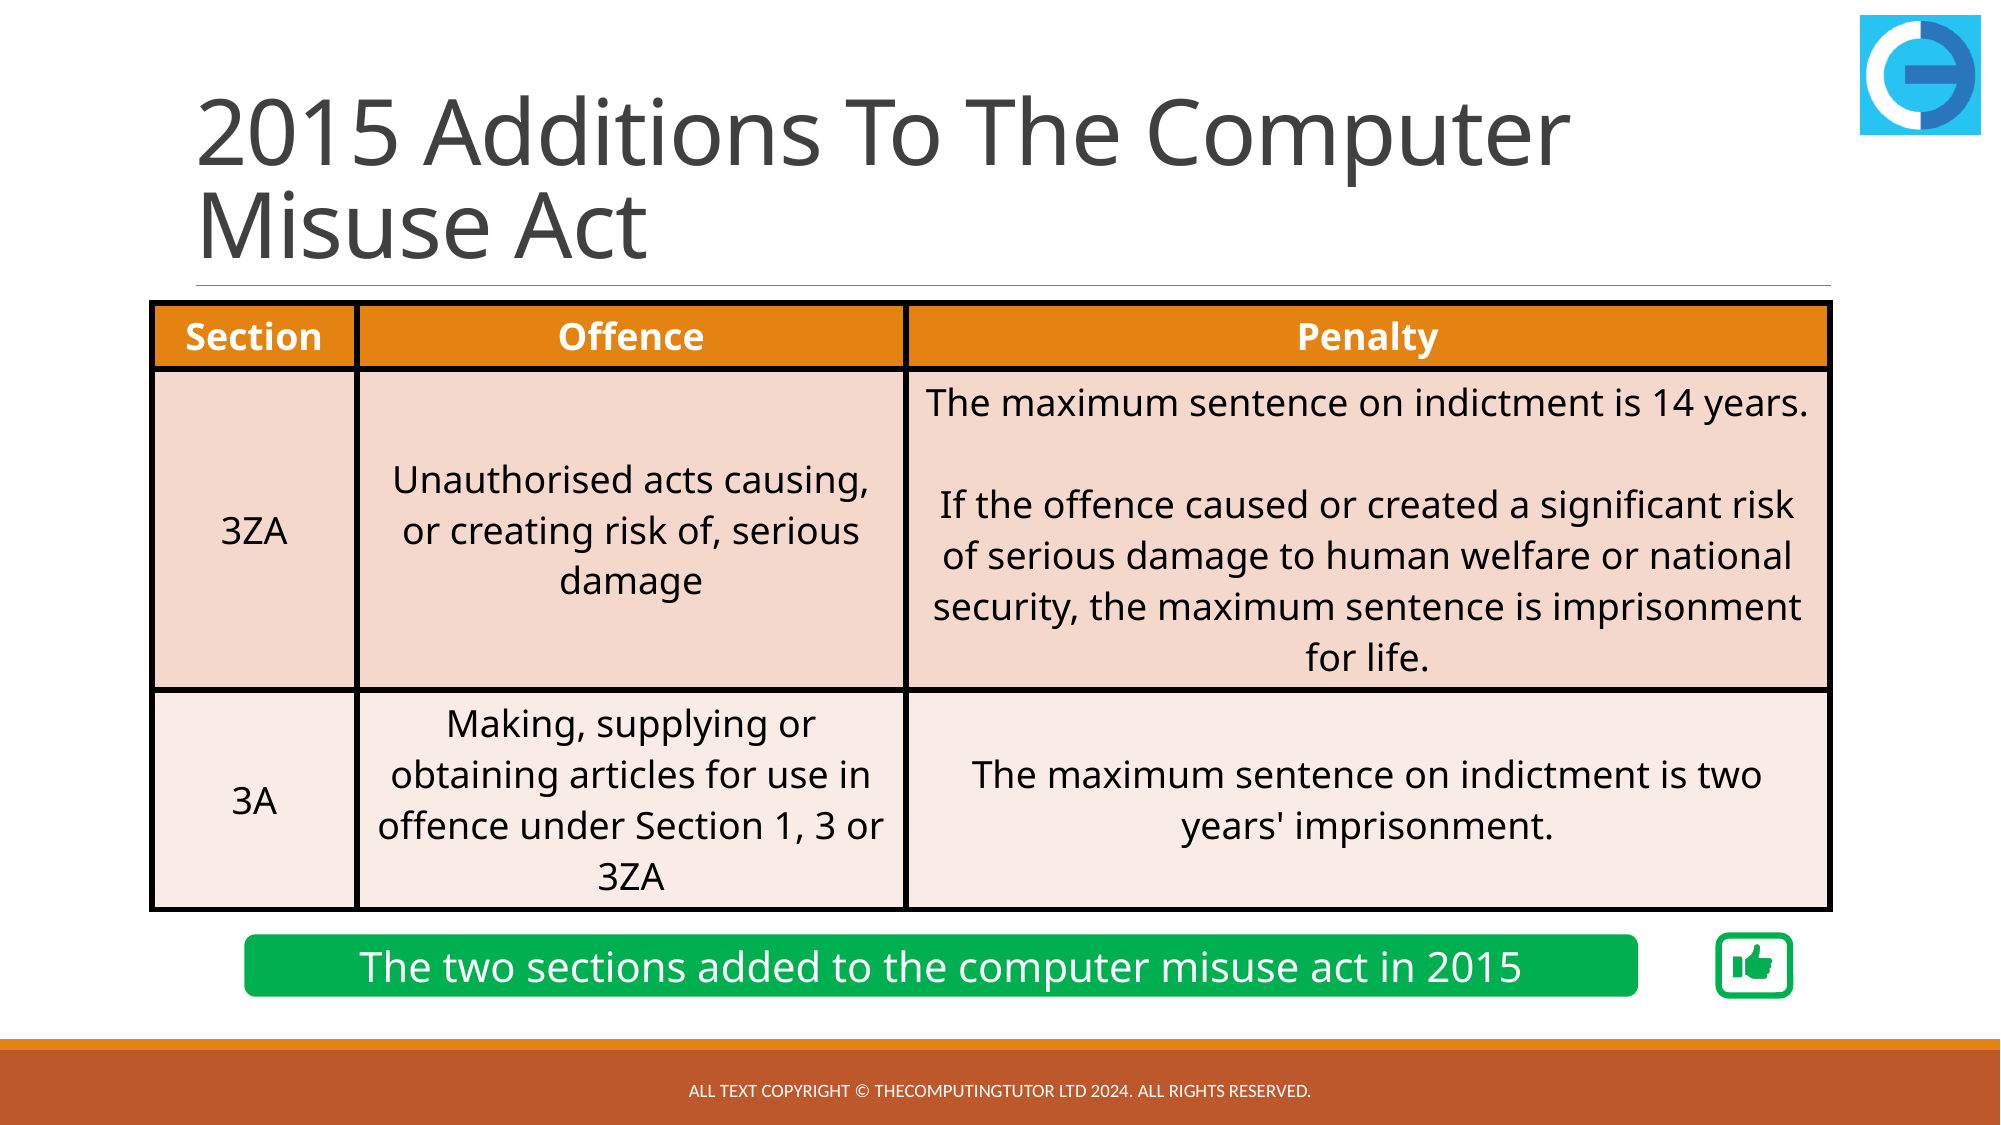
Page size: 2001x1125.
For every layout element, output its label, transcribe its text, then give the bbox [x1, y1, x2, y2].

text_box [1718, 935, 1791, 996]
table_cell 3ZA [155, 372, 354, 687]
picture [1860, 15, 1981, 135]
table_header Offence [360, 306, 903, 366]
table_cell The maximum sentence on indictment is 14 years. If the offence caused or created a significant risk of serious damage to human welfare or national security, the maximum sentence is imprisonment for life. [909, 372, 1827, 687]
table_cell Unauthorised acts causing, or creating risk of, serious damage [360, 372, 903, 687]
table_header Penalty [909, 306, 1827, 366]
text_box The two sections added to the computer misuse act in 2015 [244, 934, 1639, 997]
table_cell Making, supplying or obtaining articles for use in offence under Section 1, 3 or 3ZA [360, 693, 903, 907]
table_cell The maximum sentence on indictment is two years' imprisonment. [909, 693, 1827, 907]
title 2015 Additions To The Computer Misuse Act [180, 47, 1830, 285]
table_header Section [155, 306, 354, 366]
table_cell 3A [155, 693, 354, 907]
footer All text copyright © TheComputingTutor Ltd 2024. All rights Reserved. [604, 1059, 1396, 1120]
